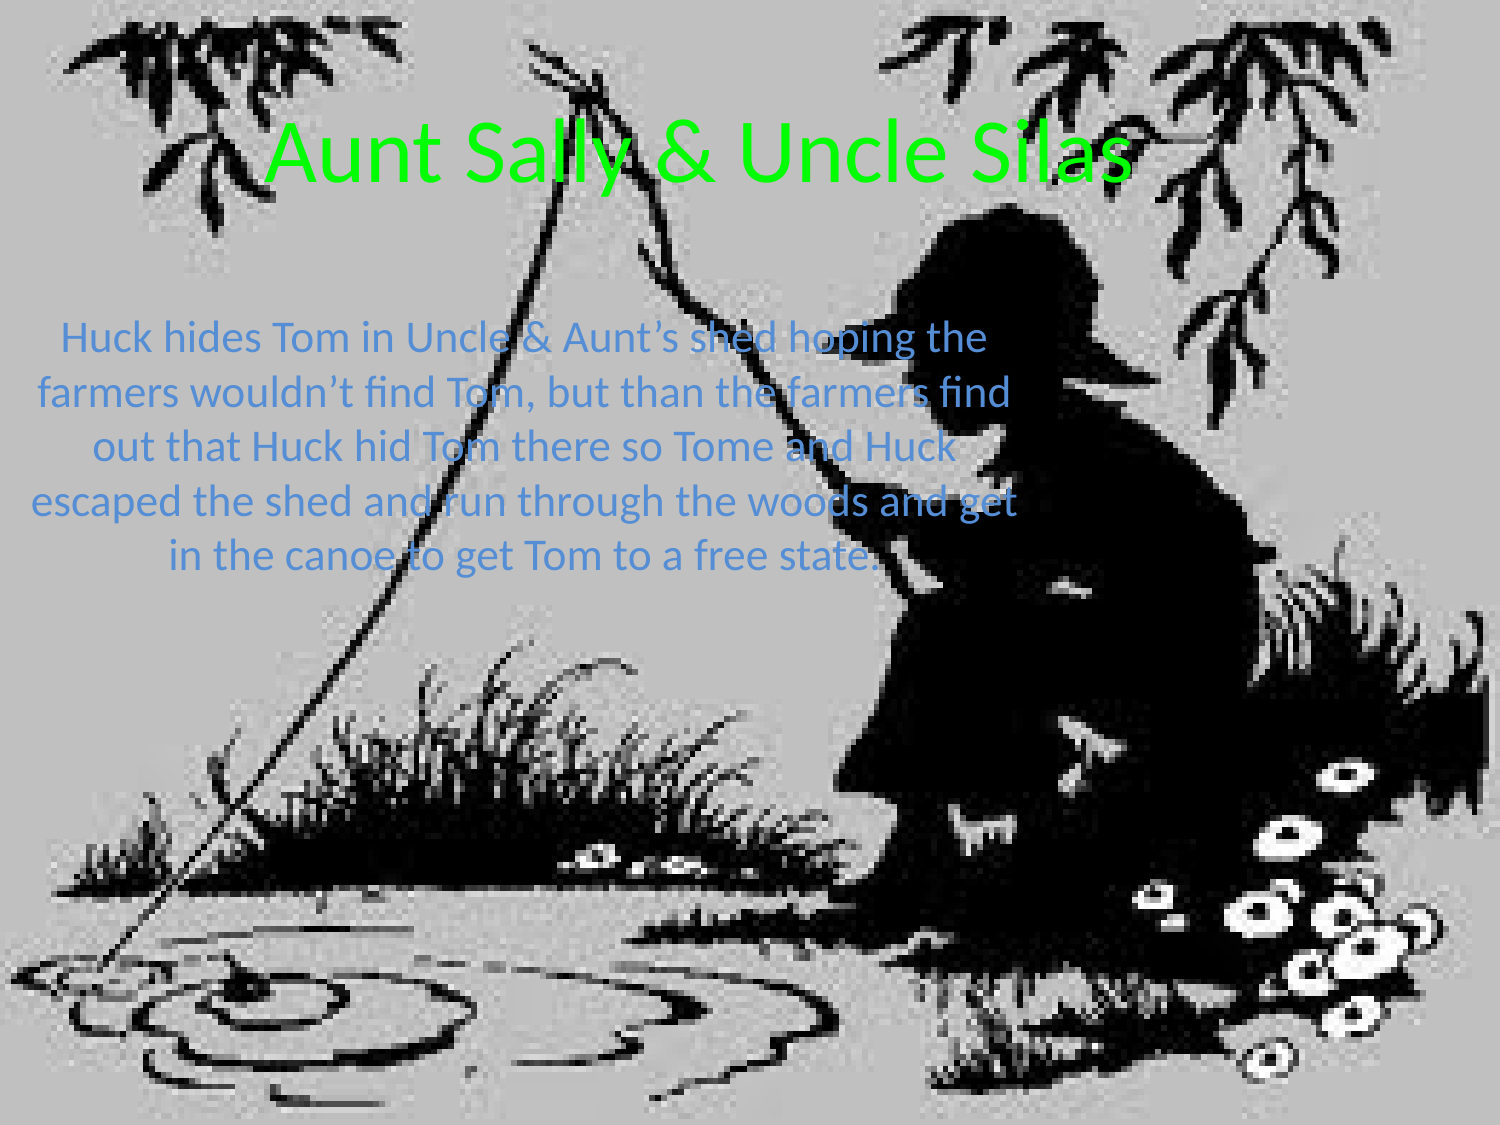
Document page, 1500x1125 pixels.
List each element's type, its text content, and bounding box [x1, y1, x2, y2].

title Aunt Sally & Uncle Silas [62, 24, 1338, 267]
subtitle Huck hides Tom in Uncle & Aunt’s shed hoping the farmers wouldn’t find Tom, but than the farmers find out that Huck hid Tom there so Tome and Huck escaped the shed and run through the woods and get in the canoe to get Tom to a free state. [0, 299, 1050, 588]
picture [0, 0, 1500, 1125]
